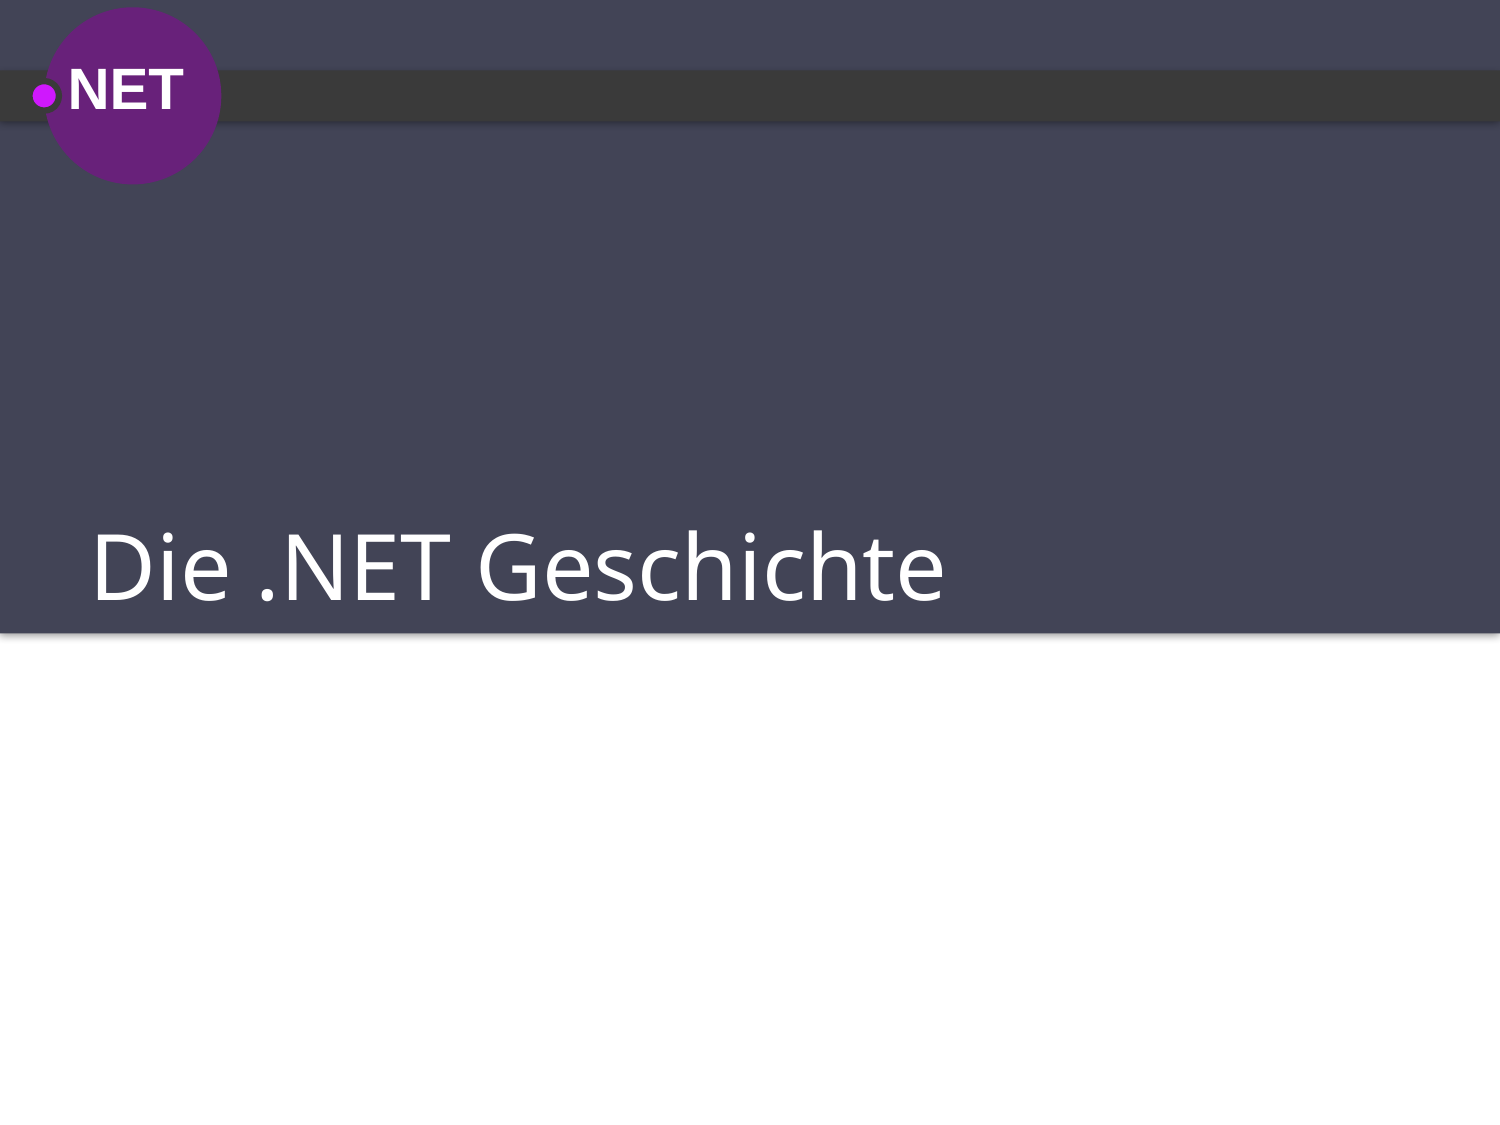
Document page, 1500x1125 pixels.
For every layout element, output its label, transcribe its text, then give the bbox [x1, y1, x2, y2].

title Die .NET Geschichte [75, 385, 1463, 627]
